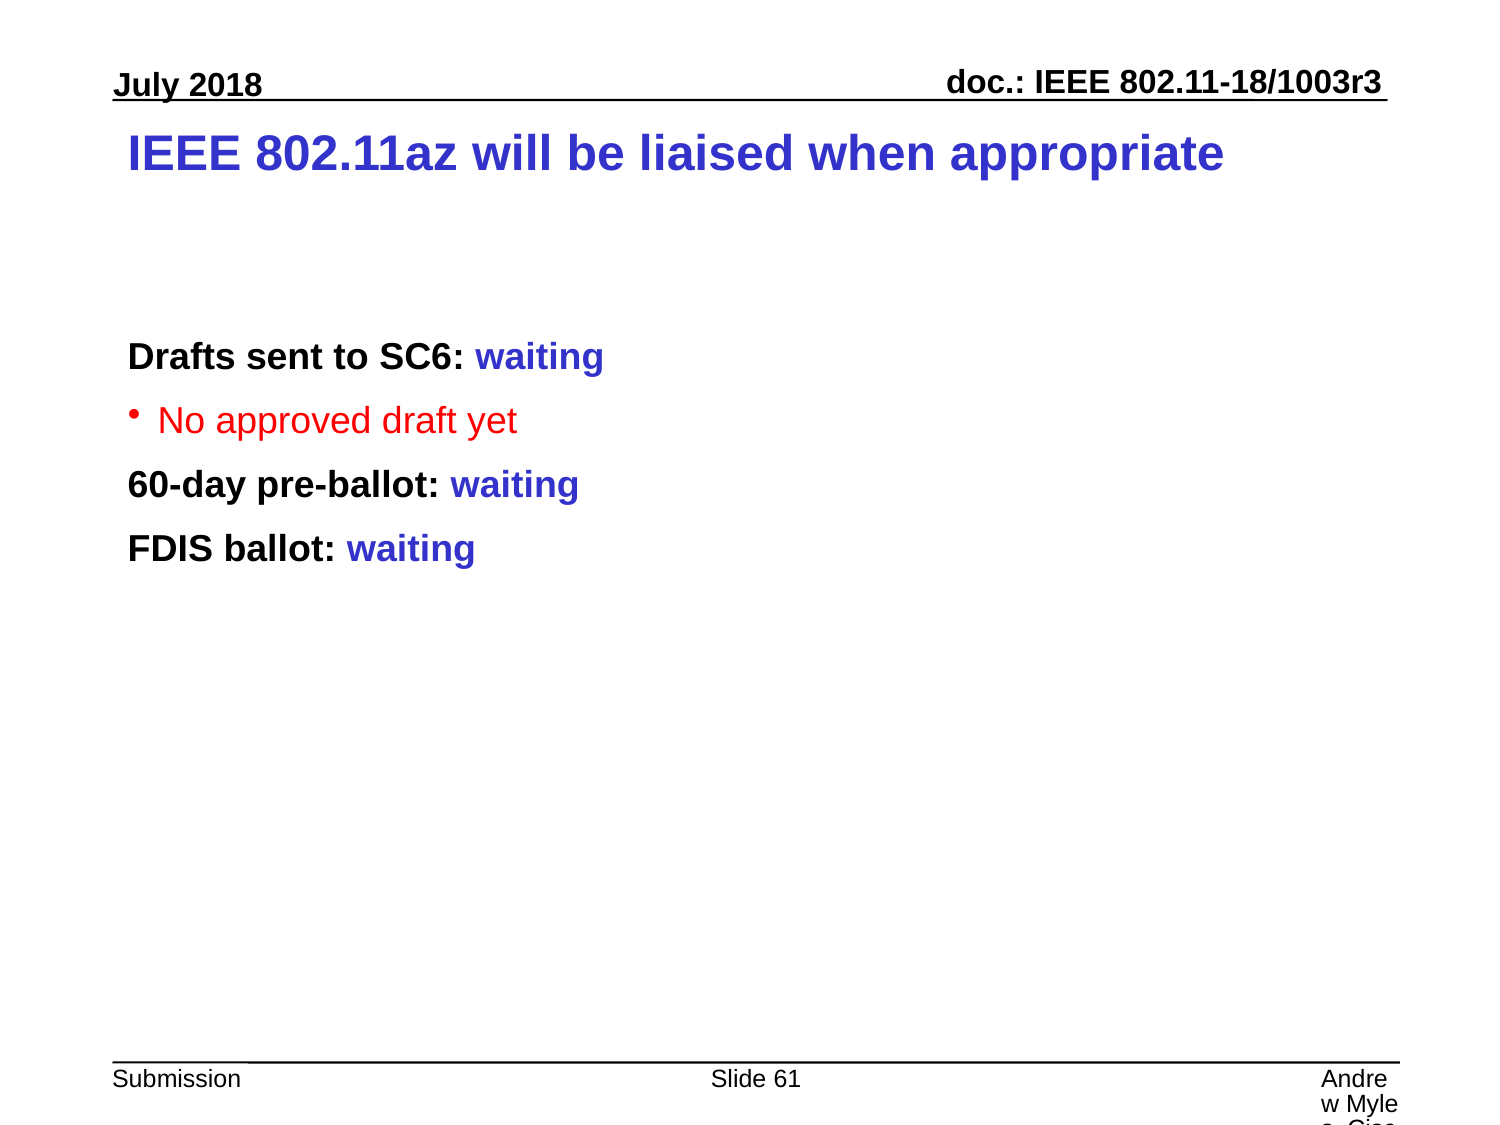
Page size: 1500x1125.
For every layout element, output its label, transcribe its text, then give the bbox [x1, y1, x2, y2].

list Drafts sent to SC6: waiting No approved draft yet 60-day pre-ballot: waiting FDIS ballot: waiting [112, 324, 1388, 1000]
title IEEE 802.11az will be liaised when appropriate [112, 112, 1388, 288]
footer Andrew Myles, Cisco [1320, 1061, 1402, 1093]
slide_number Slide 61 [709, 1061, 803, 1093]
